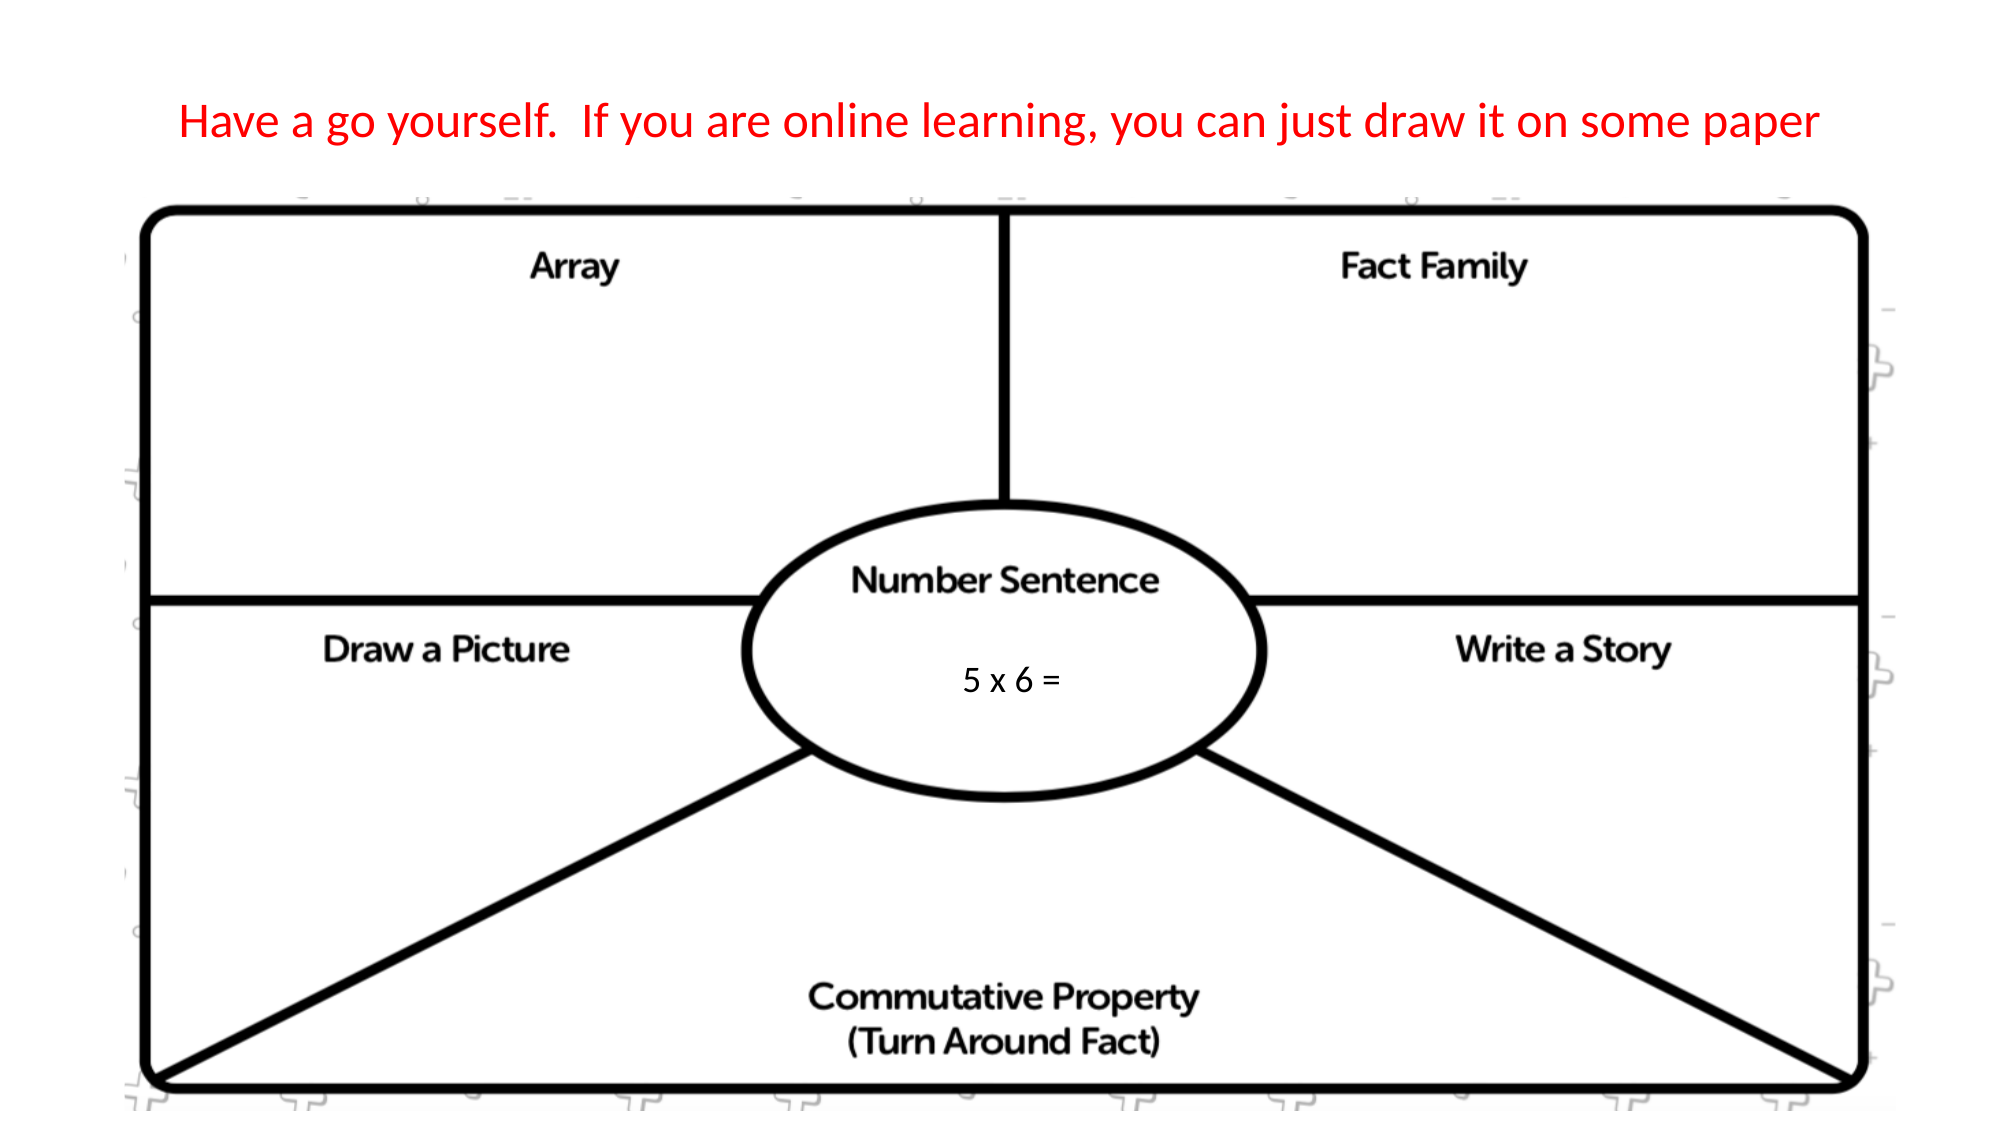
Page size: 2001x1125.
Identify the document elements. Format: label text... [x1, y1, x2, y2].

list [124, 196, 1896, 1111]
title Have a go yourself. If you are online learning, you can just draw it on some paper [137, 59, 1863, 183]
